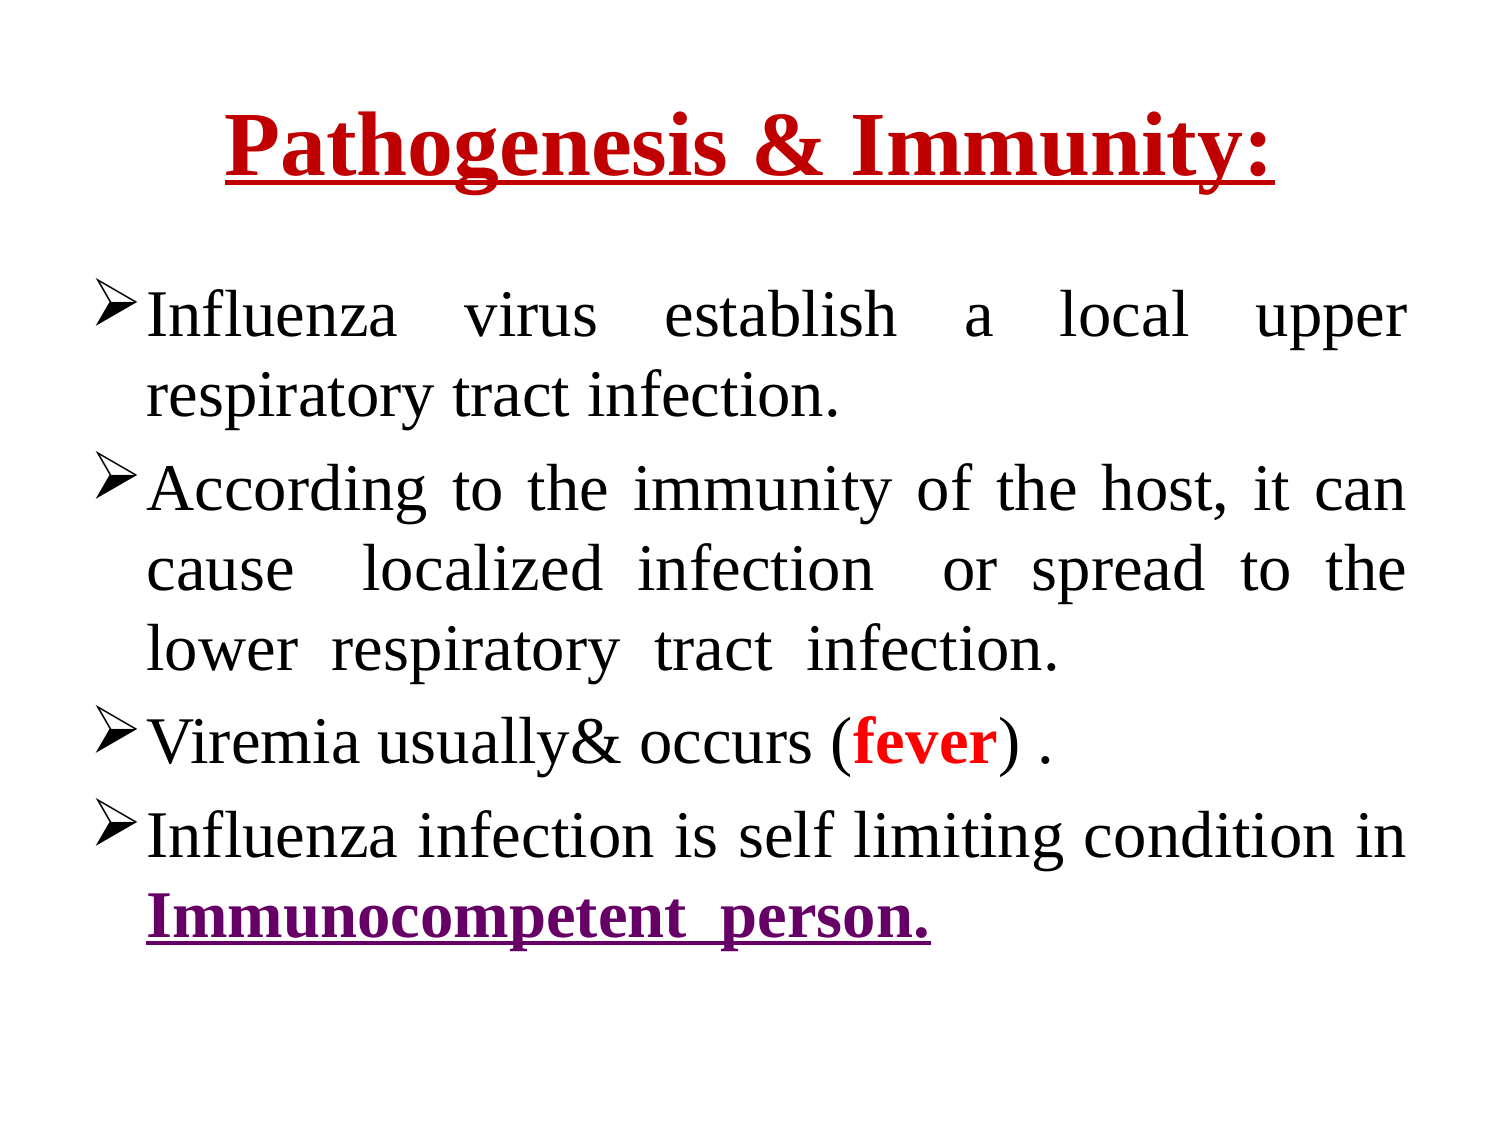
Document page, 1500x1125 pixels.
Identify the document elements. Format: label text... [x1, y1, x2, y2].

title Pathogenesis & Immunity: [75, 45, 1425, 233]
list Influenza virus establish a local upper respiratory tract infection. According to the immunity of the host, it can cause localized infection or spread to the lower respiratory tract infection. Viremia usually& occurs (fever) . Influenza infection is self limiting condition in Immunocompetent person. [75, 262, 1425, 1005]
